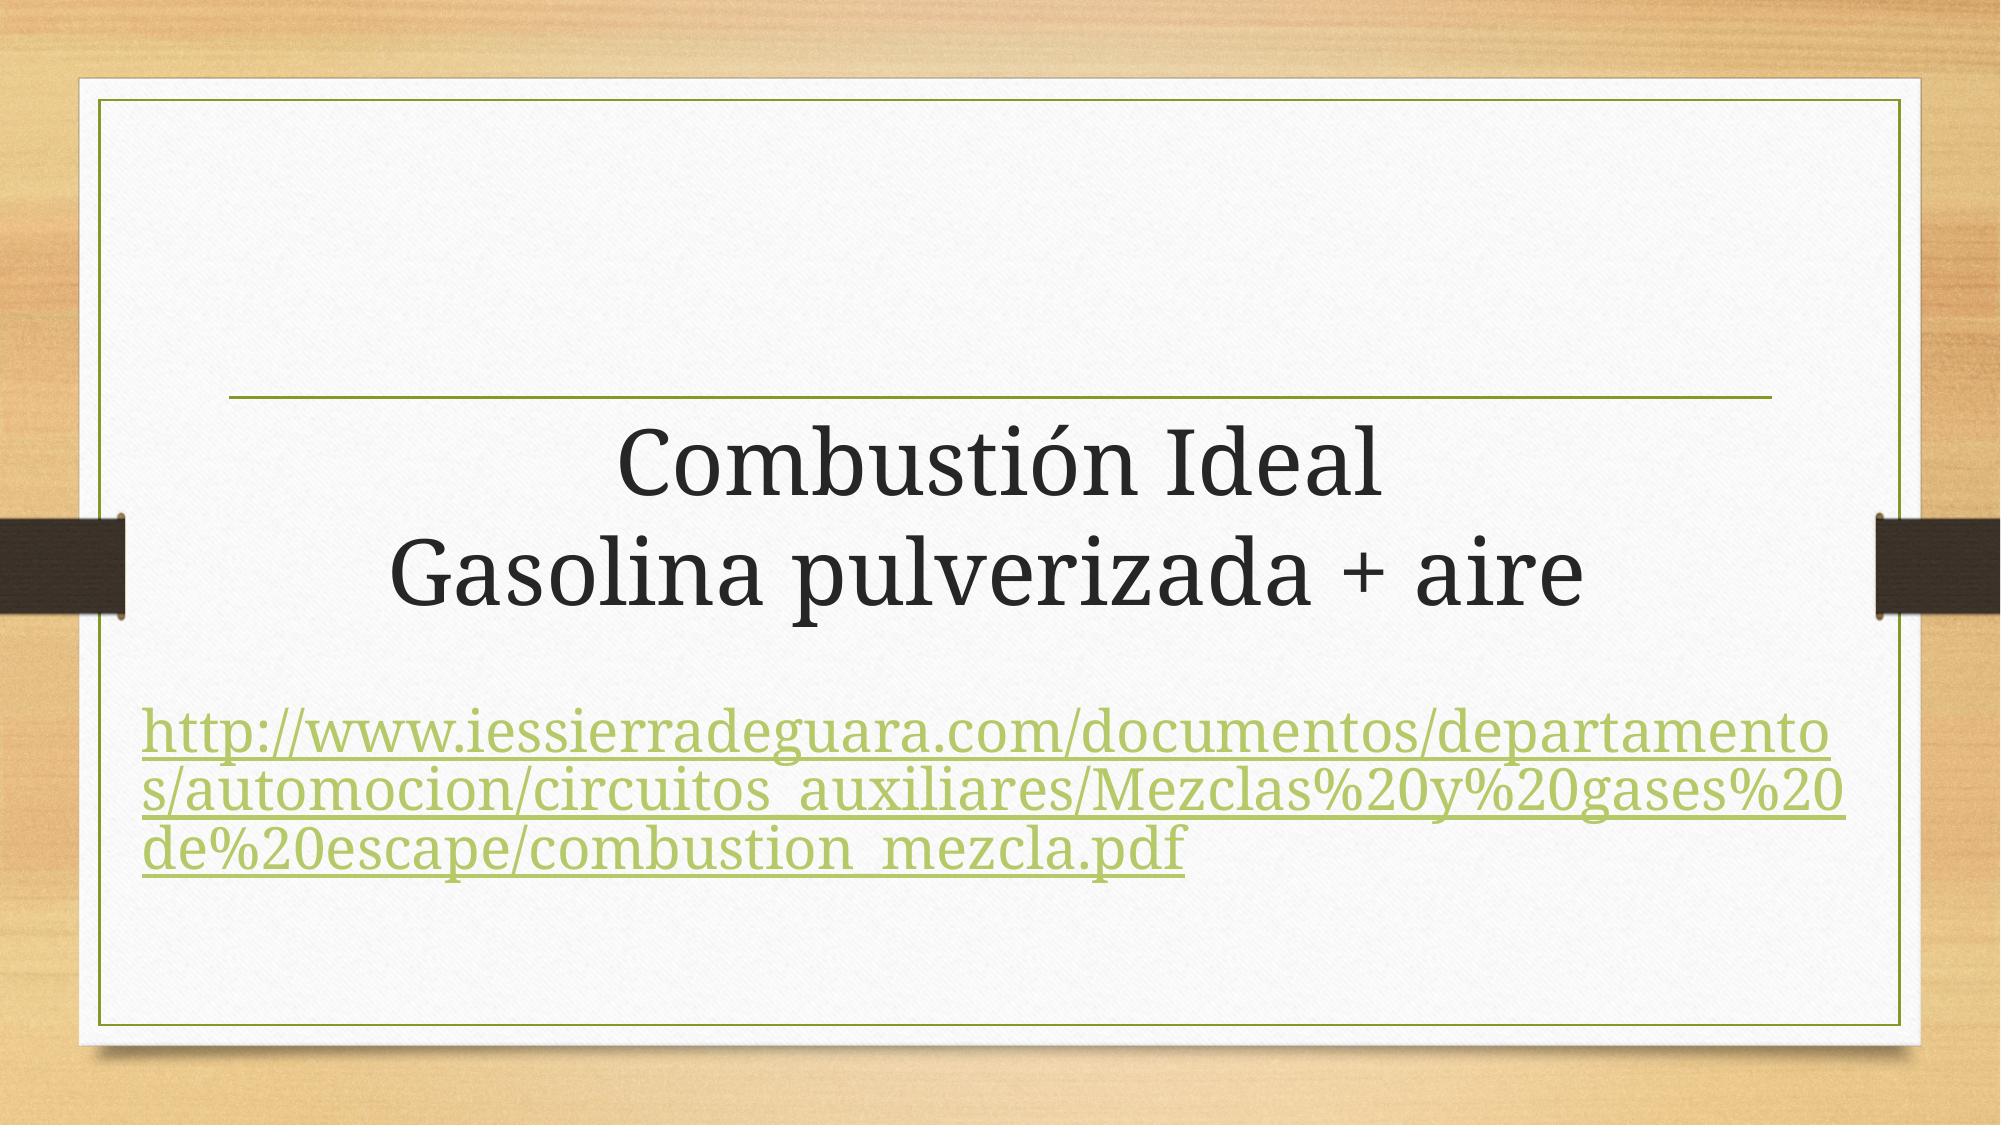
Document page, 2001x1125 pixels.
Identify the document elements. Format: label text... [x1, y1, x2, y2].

title Combustión Ideal Gasolina pulverizada + aire http://www.iessierradeguara.com/documentos/departamentos/automocion/circuitos_auxiliares/Mezclas%20y%20gases%20de%20escape/combustion_mezcla.pdf [126, 161, 1873, 1017]
picture [0, 0, 2001, 1125]
